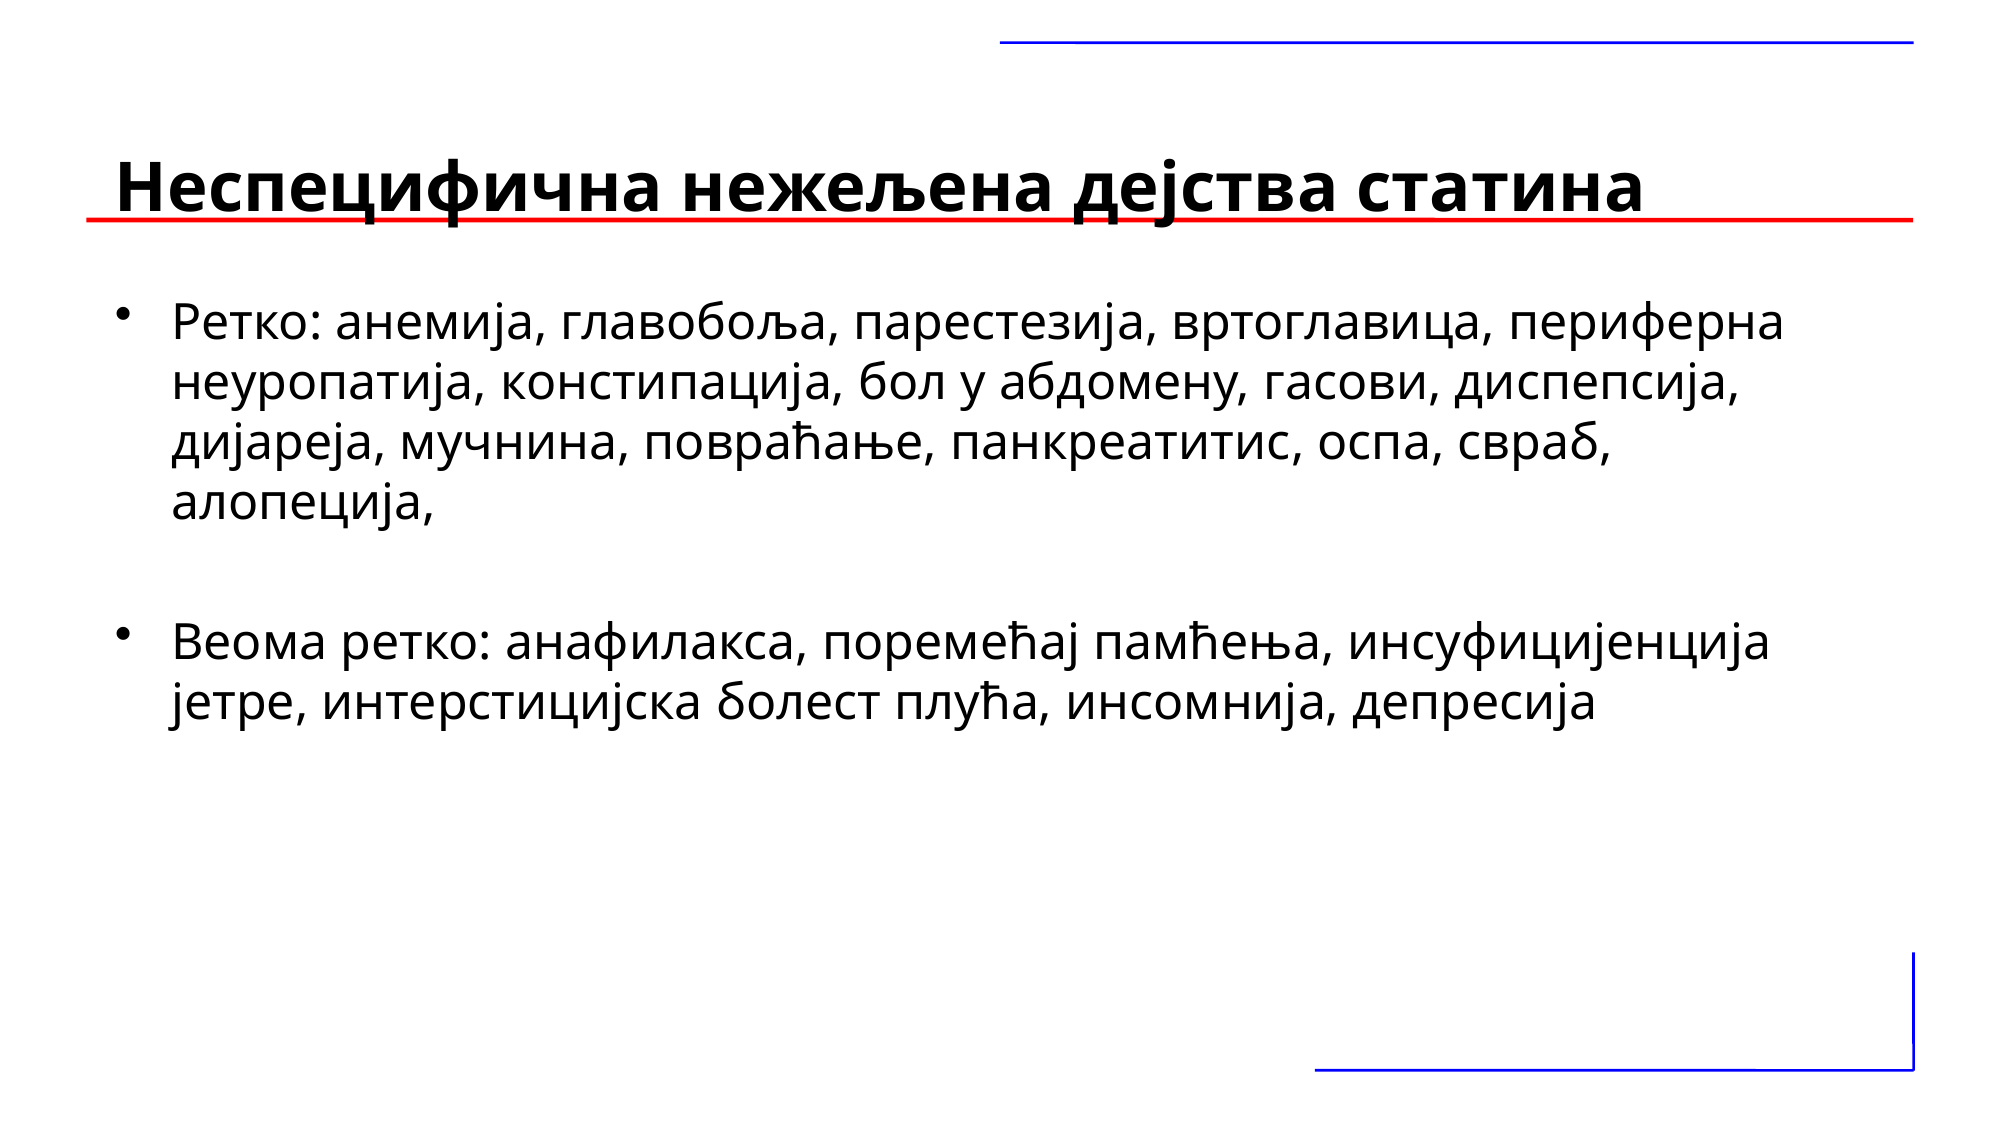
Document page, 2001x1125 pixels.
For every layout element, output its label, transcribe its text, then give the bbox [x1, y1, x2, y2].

title Неспецифична нежељена дејства статина [99, 20, 1898, 233]
list Ретко: анемија, главобоља, парестезија, вртоглавица, периферна неуропатија, констипација, бол у абдомену, гасови, диспепсија, дијареја, мучнина, повраћање, панкреатитис, оспа, свраб, алопеција, Веома ретко: анафилакса, поремећај памћења, инсуфицијенција јетре, интерстицијска болест плућа, инсомнија, депресија [99, 282, 1900, 1006]
